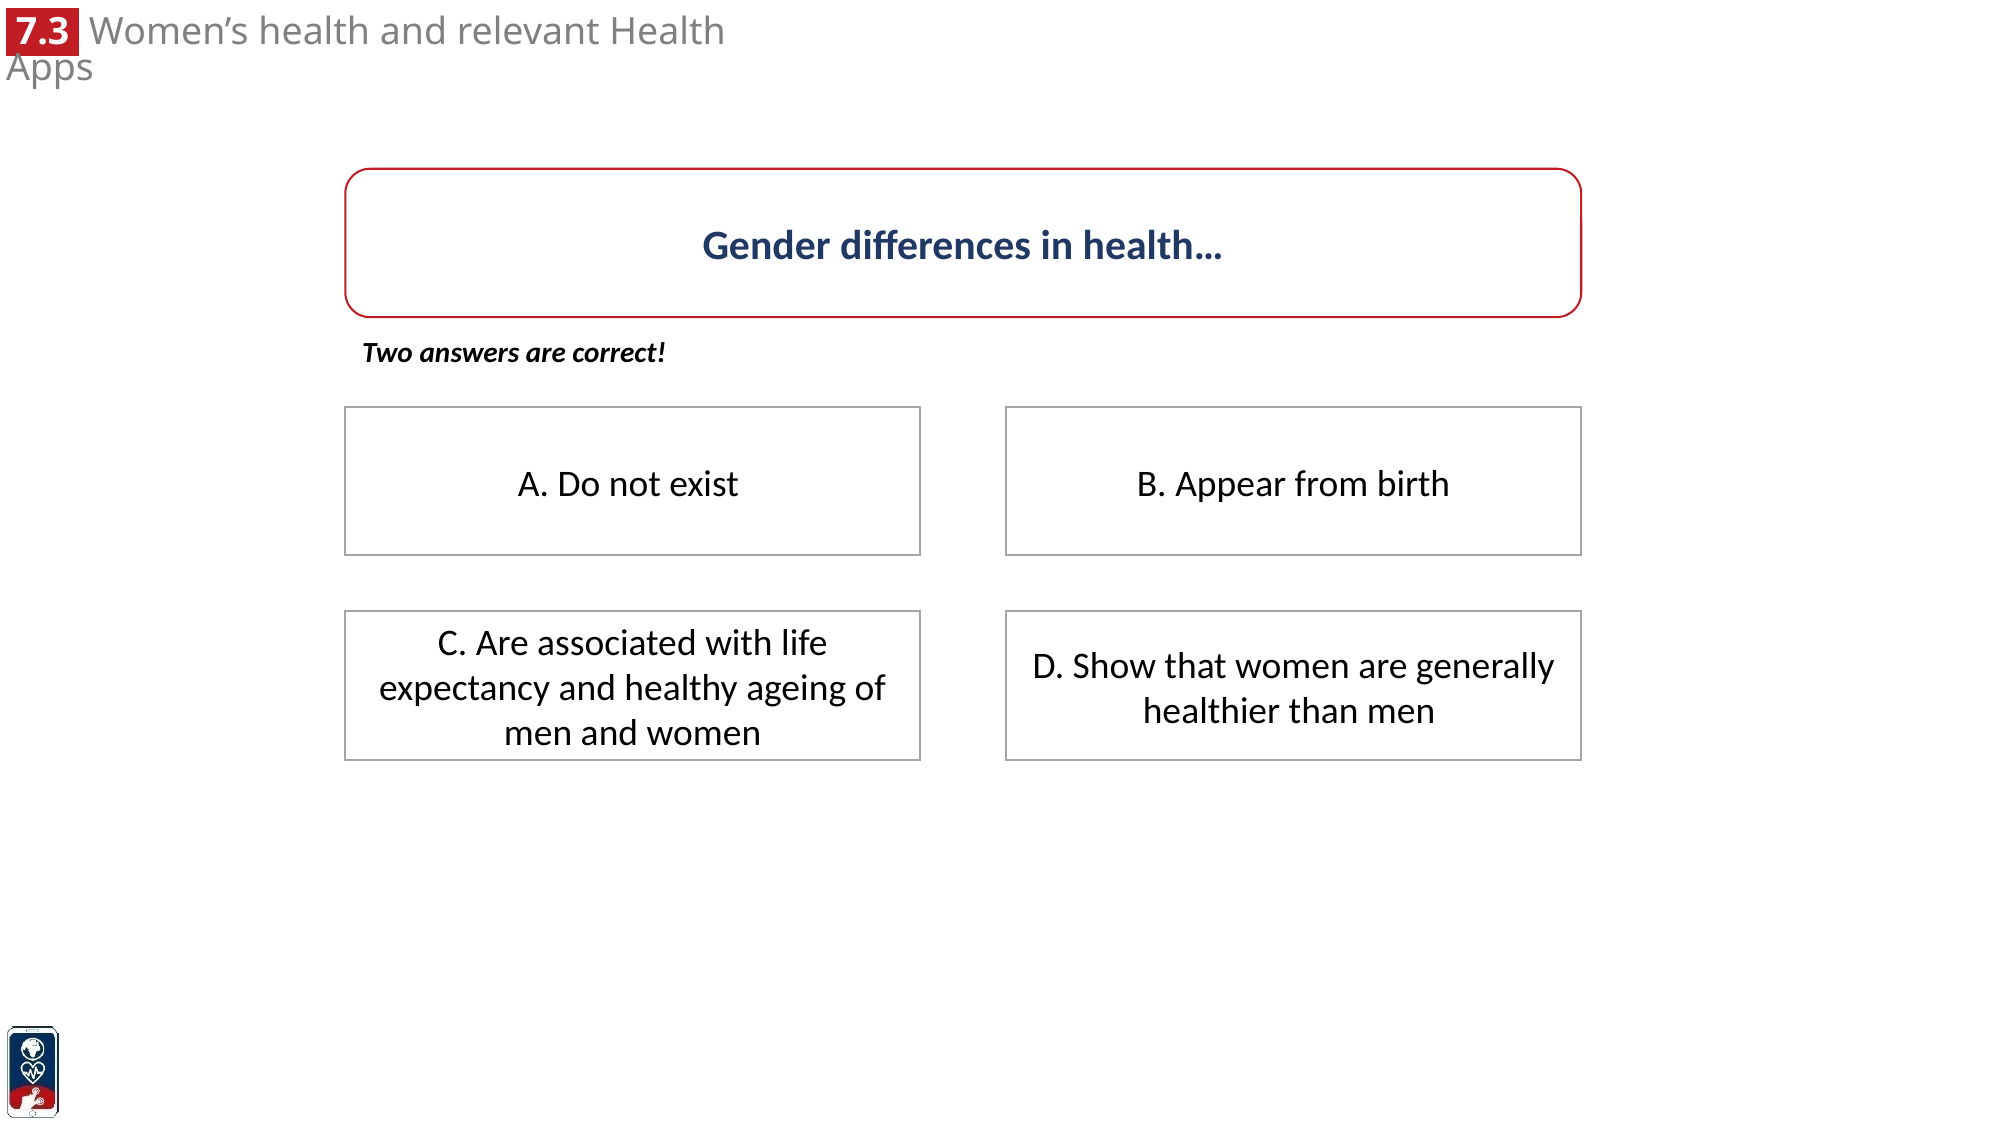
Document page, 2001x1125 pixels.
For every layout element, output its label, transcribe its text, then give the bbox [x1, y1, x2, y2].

text_box A. Do not exist [344, 406, 921, 556]
text_box B. Appear from birth [1005, 406, 1582, 556]
text_box D. Show that women are generally healthier than men [1005, 610, 1582, 761]
text_box Two answers are correct! [347, 325, 682, 376]
text_box C. Are associated with life expectancy and healthy ageing of men and women [344, 610, 921, 761]
picture [7, 1026, 59, 1118]
text_box Gender differences in health… [344, 167, 1583, 319]
